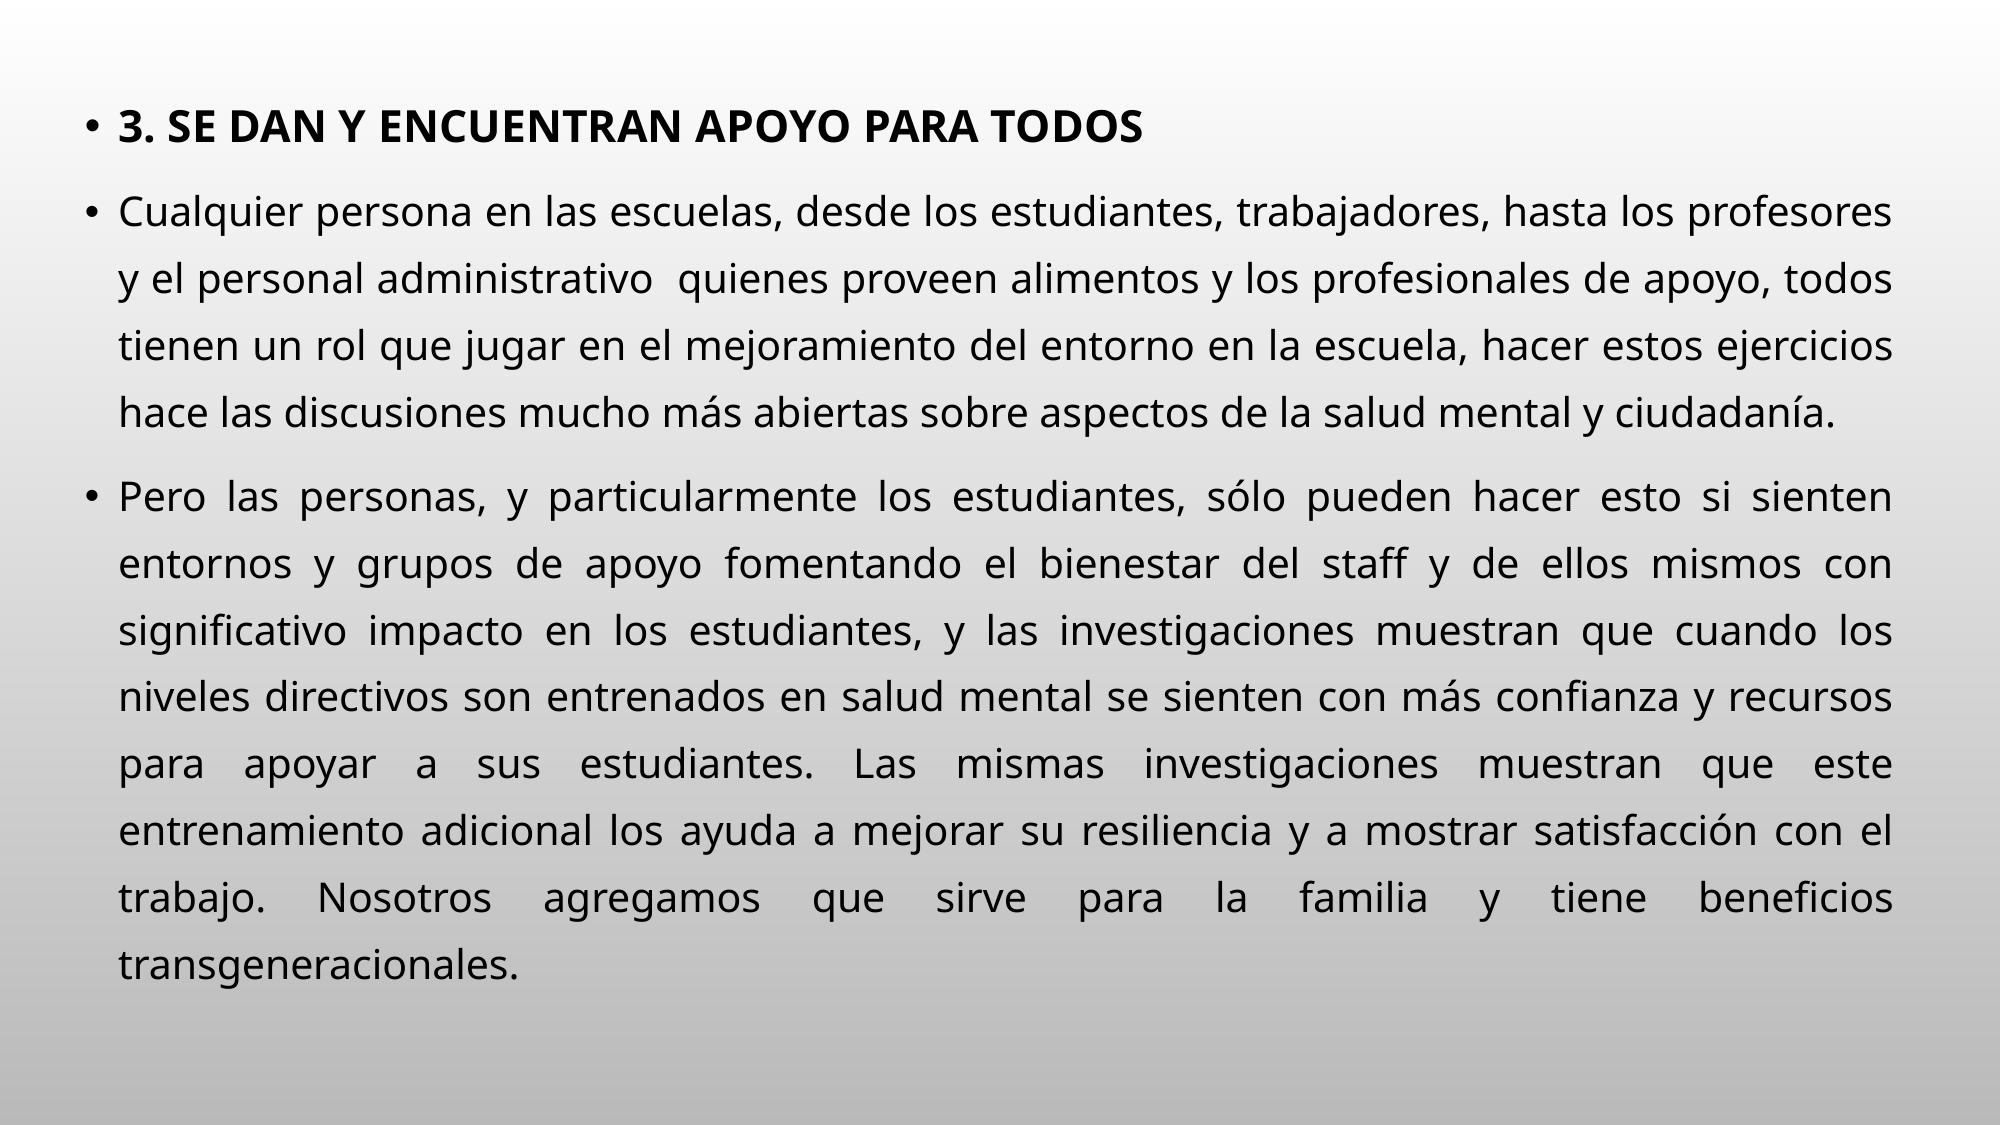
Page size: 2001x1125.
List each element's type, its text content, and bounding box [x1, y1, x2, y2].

list 3. se dan y encuentran apoyo para todos Cualquier persona en las escuelas, desde los estudiantes, trabajadores, hasta los profesores y el personal administrativo quienes proveen alimentos y los profesionales de apoyo, todos tienen un rol que jugar en el mejoramiento del entorno en la escuela, hacer estos ejercicios hace las discusiones mucho más abiertas sobre aspectos de la salud mental y ciudadanía. Pero las personas, y particularmente los estudiantes, sólo pueden hacer esto si sienten entornos y grupos de apoyo fomentando el bienestar del staff y de ellos mismos con significativo impacto en los estudiantes, y las investigaciones muestran que cuando los niveles directivos son entrenados en salud mental se sienten con más confianza y recursos para apoyar a sus estudiantes. Las mismas investigaciones muestran que este entrenamiento adicional los ayuda a mejorar su resiliencia y a mostrar satisfacción con el trabajo. Nosotros agregamos que sirve para la familia y tiene beneficios transgeneracionales. [69, 75, 1910, 1058]
